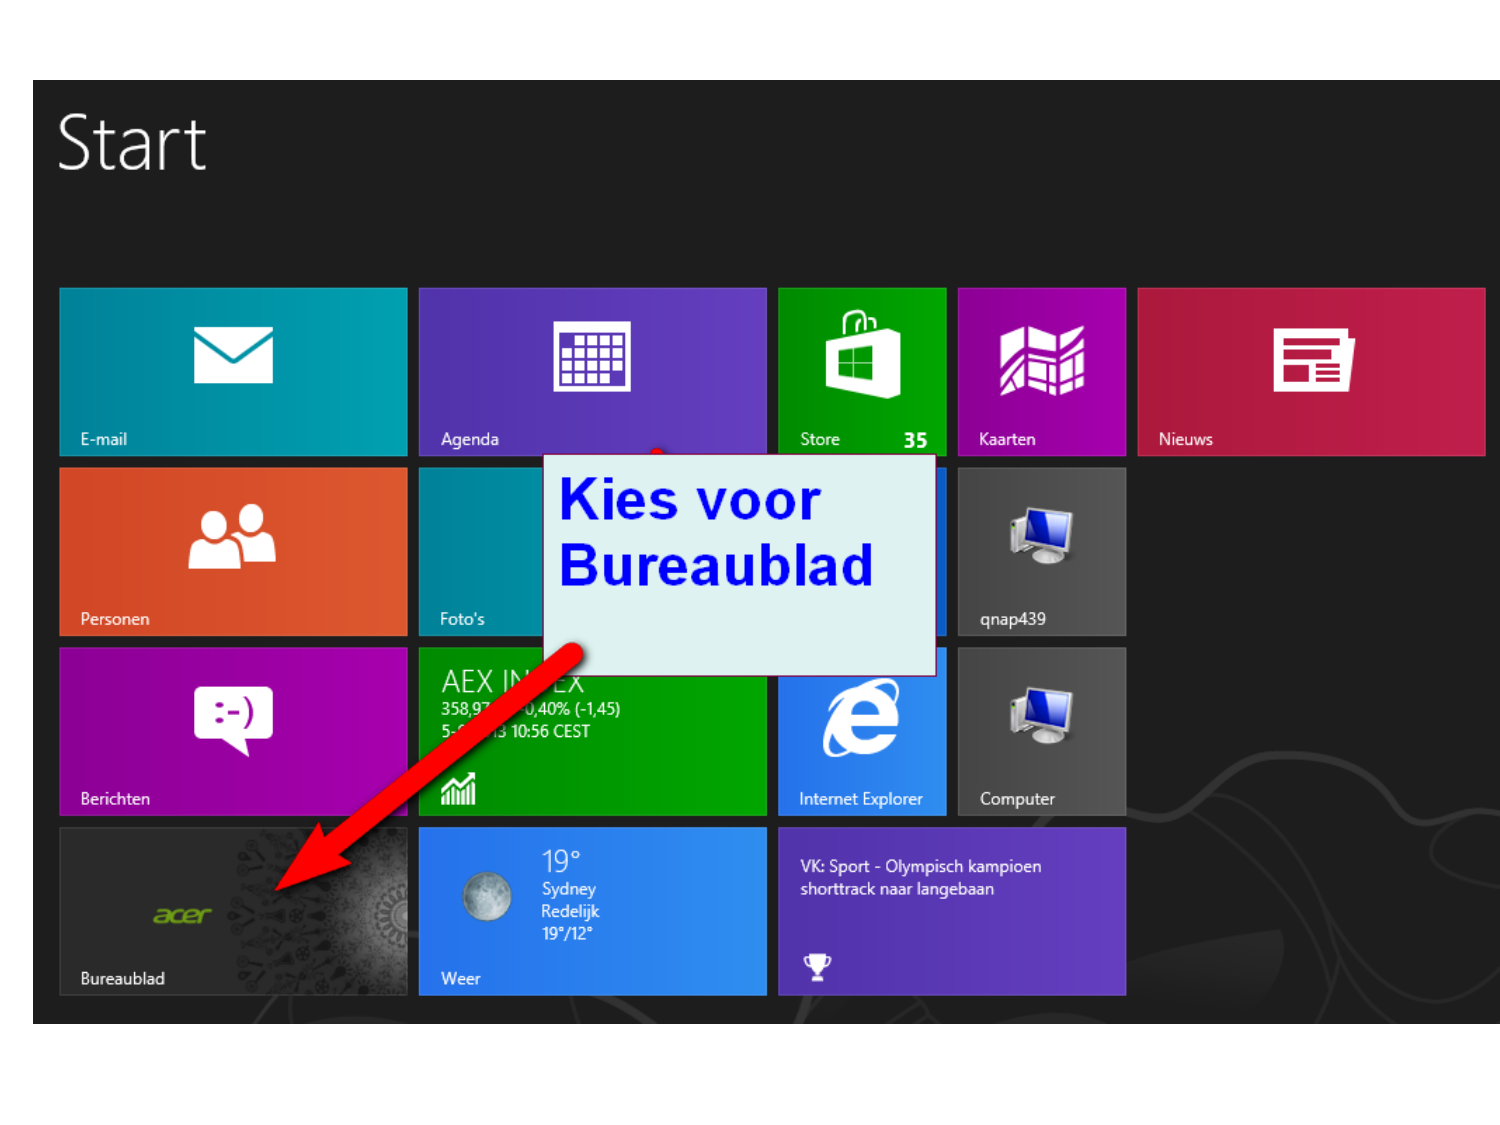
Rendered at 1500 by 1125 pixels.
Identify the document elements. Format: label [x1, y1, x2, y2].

picture [33, 79, 1500, 1024]
